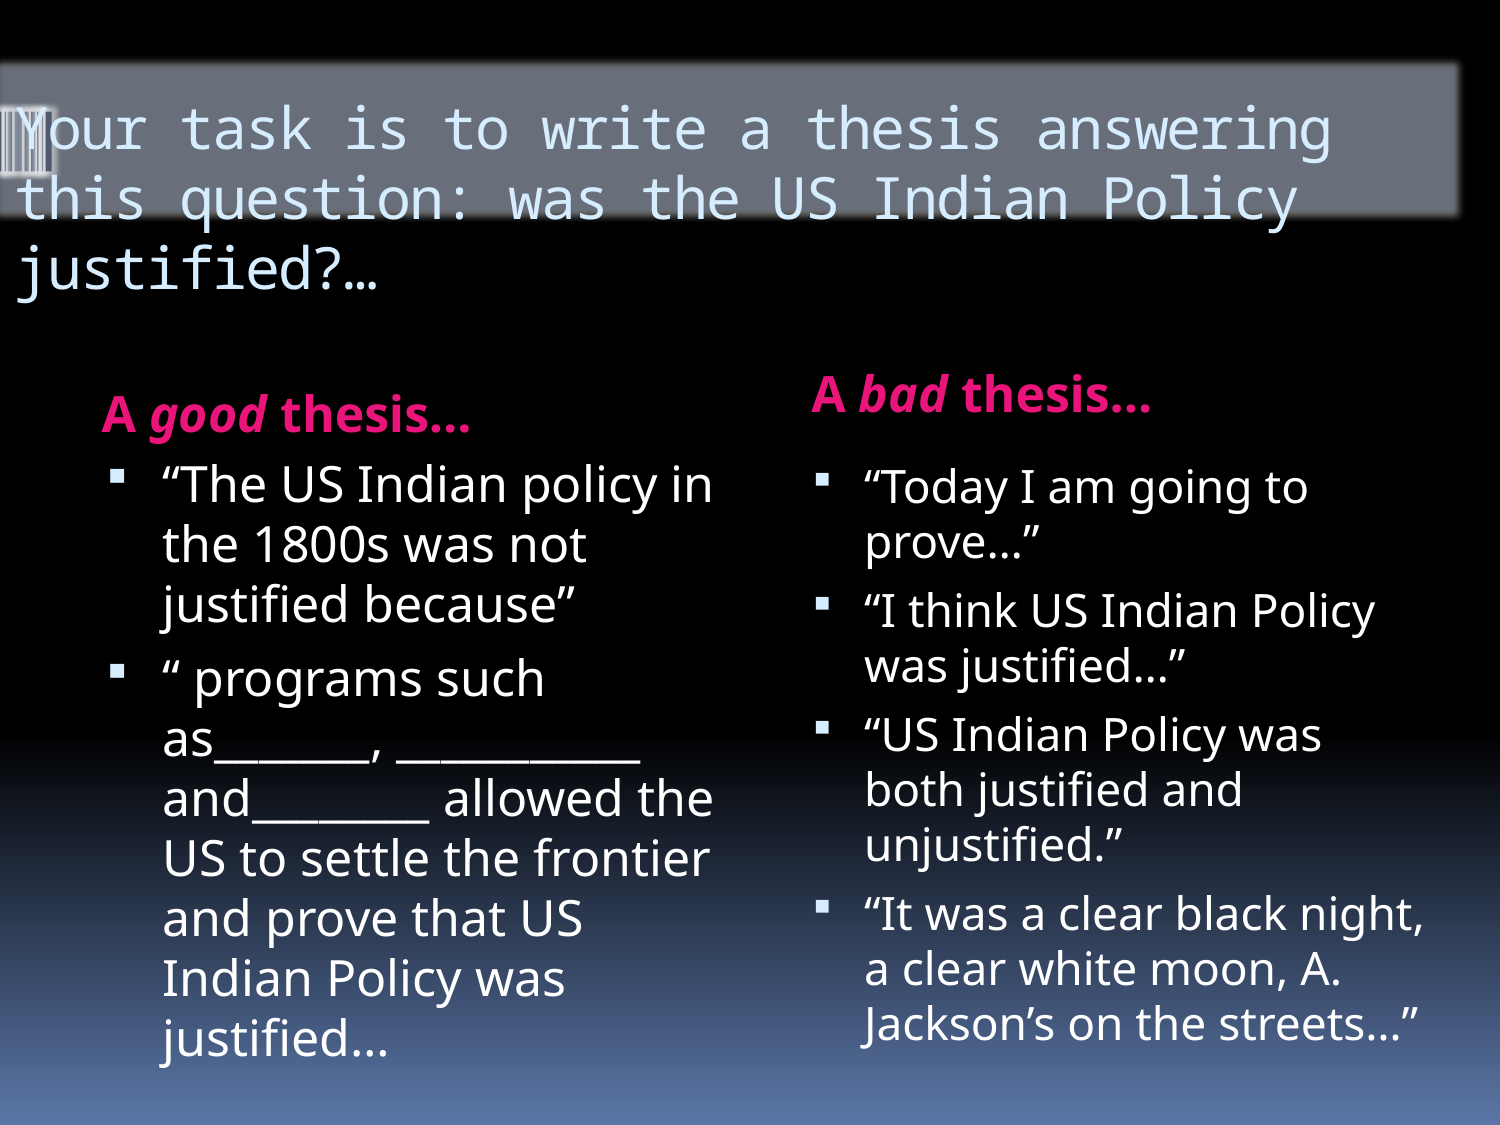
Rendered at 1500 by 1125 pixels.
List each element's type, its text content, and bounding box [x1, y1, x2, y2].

list “The US Indian policy in the 1800s was not justified because” “ programs such as_______, ___________ and________ allowed the US to settle the frontier and prove that US Indian Policy was justified… [80, 444, 744, 1095]
title Your task is to write a thesis answering this question: was the US Indian Policy justified?… [0, 83, 1500, 234]
list “Today I am going to prove…” “I think US Indian Policy was justified…” “US Indian Policy was both justified and unjustified.” “It was a clear black night, a clear white moon, A. Jackson’s on the streets…” [787, 450, 1450, 1100]
list A good thesis… [75, 375, 801, 480]
list A bad thesis… [784, 340, 1448, 445]
